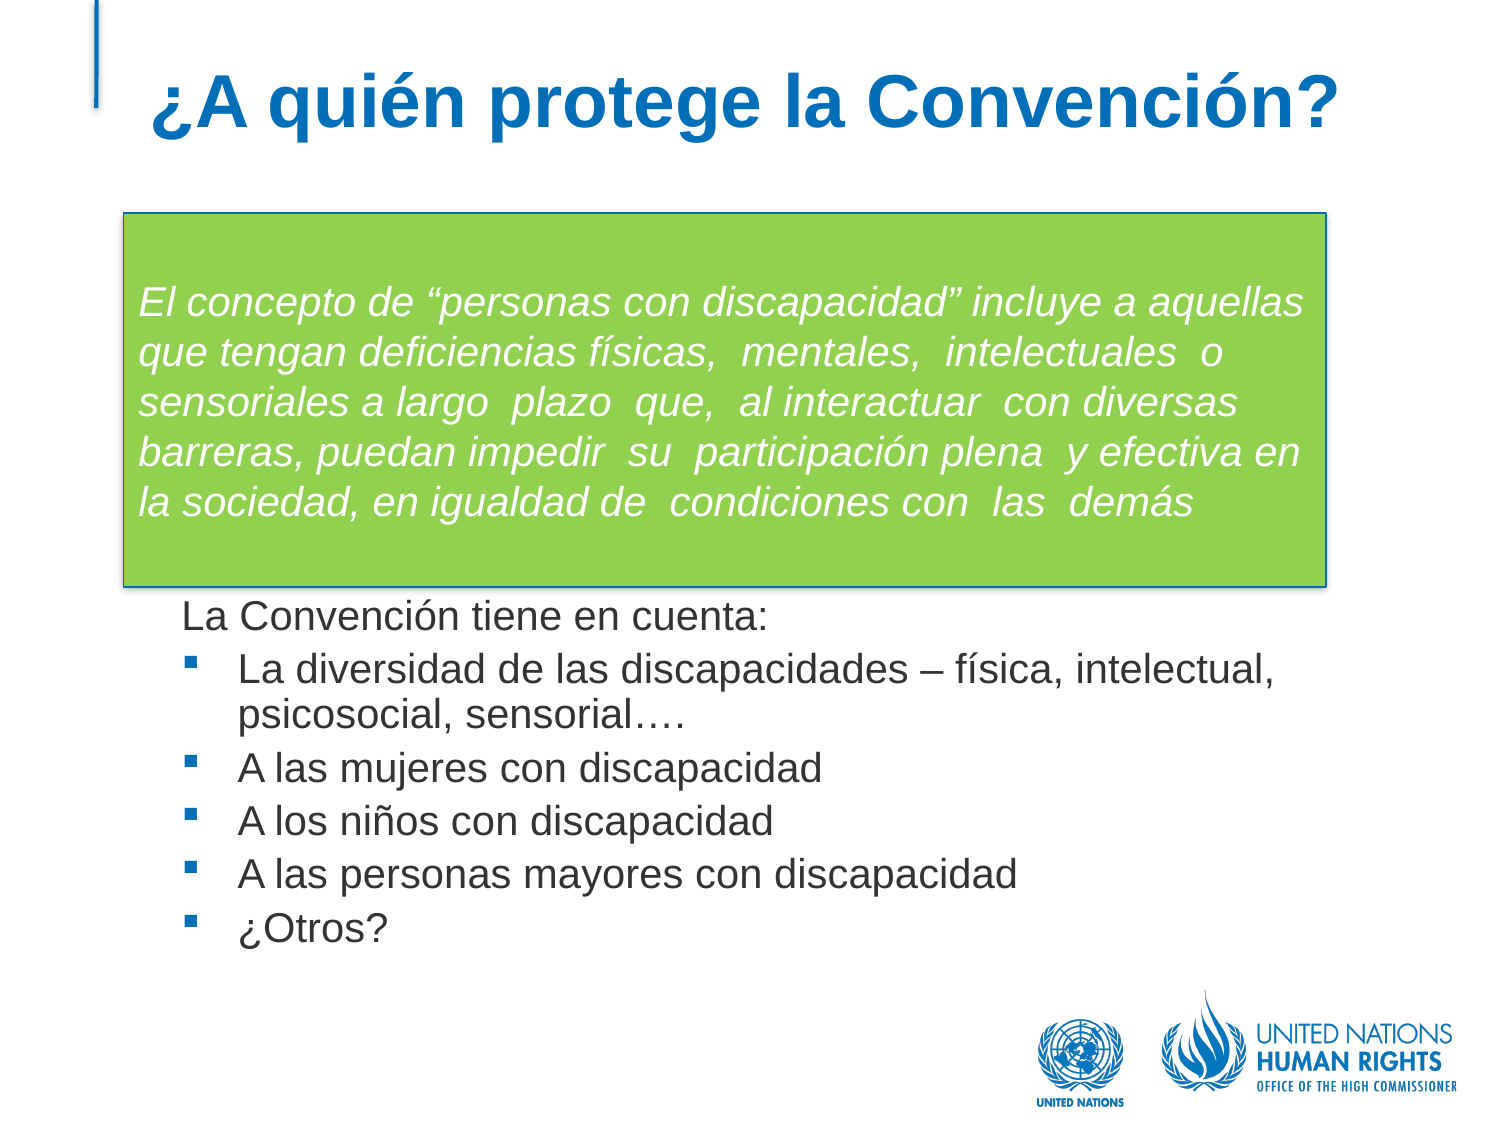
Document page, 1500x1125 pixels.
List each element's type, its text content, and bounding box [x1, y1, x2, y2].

title ¿A quién protege la Convención? [55, 45, 1437, 224]
text_box La Convención tiene en cuenta: La diversidad de las discapacidades – física, intelectual, psicosocial, sensorial…. A las mujeres con discapacidad A los niños con discapacidad A las personas mayores con discapacidad ¿Otros? [166, 594, 1325, 990]
text_box El concepto de “personas con discapacidad” incluye a aquellas que tengan deficiencias físicas, mentales, intelectuales o sensoriales a largo plazo que, al interactuar con diversas barreras, puedan impedir su participación plena y efectiva en la sociedad, en igualdad de condiciones con las demás [123, 212, 1327, 588]
picture [1037, 990, 1457, 1107]
